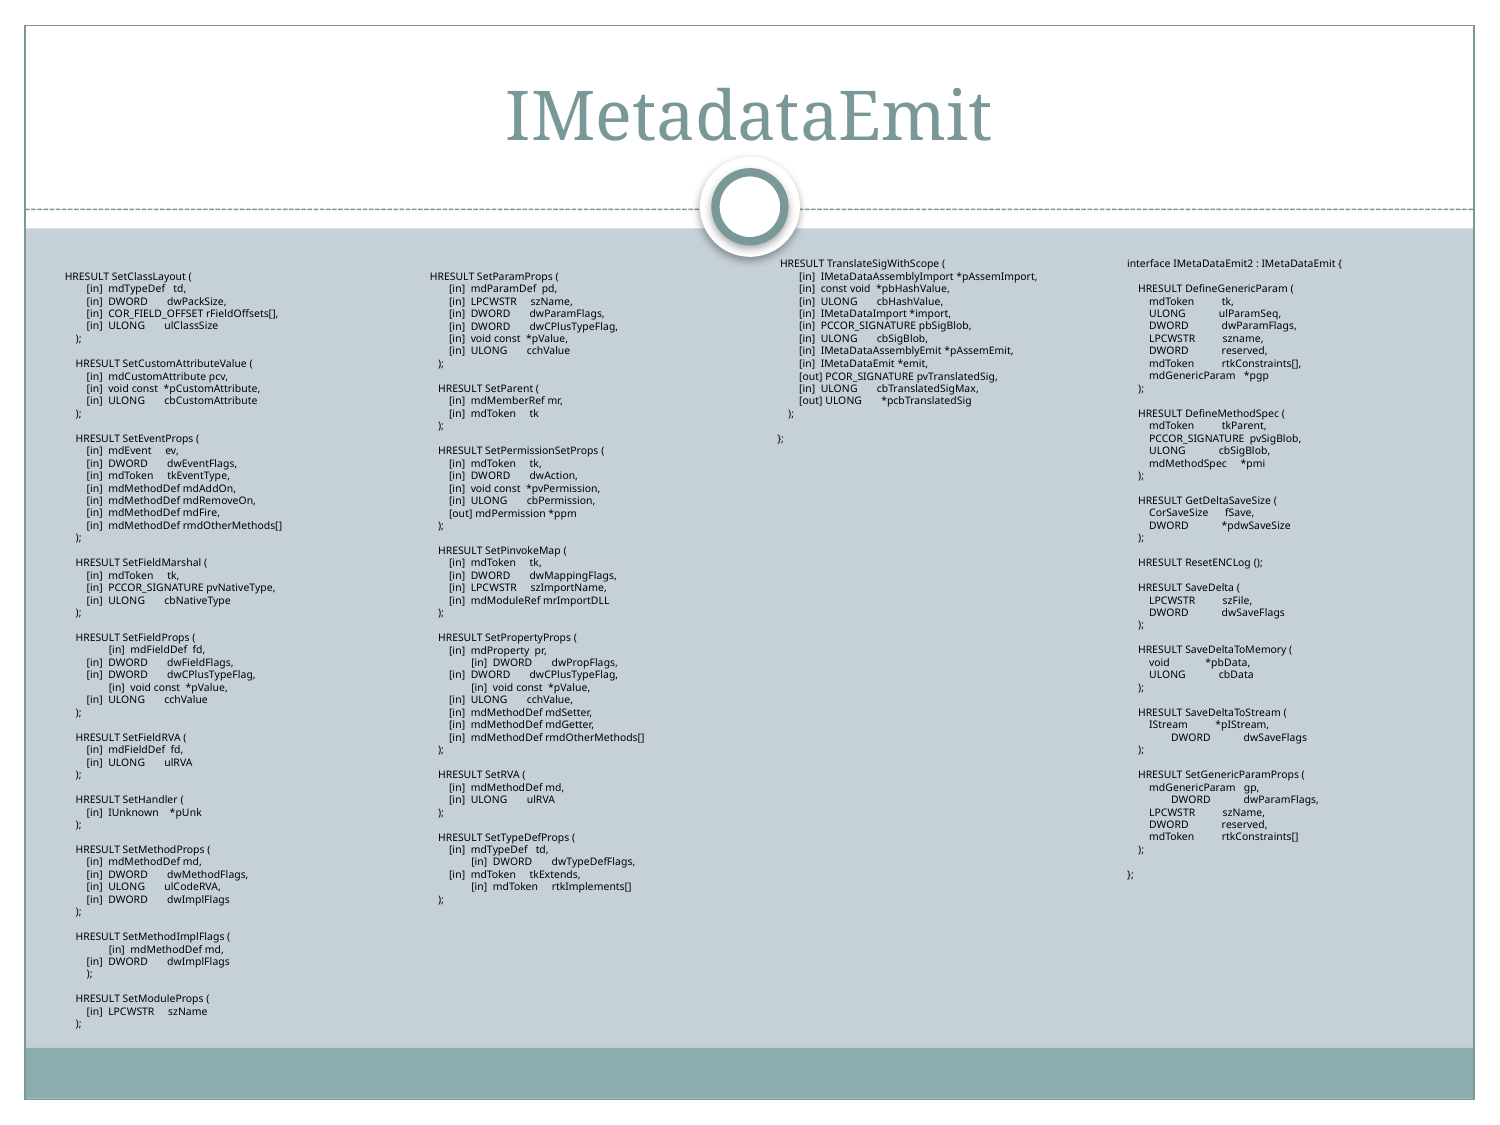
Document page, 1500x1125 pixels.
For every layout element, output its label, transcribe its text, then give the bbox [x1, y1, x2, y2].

text_box interface IMetaDataEmit2 : IMetaDataEmit { HRESULT DefineGenericParam ( mdToken tk, ULONG ulParamSeq, DWORD dwParamFlags, LPCWSTR szname, DWORD reserved, mdToken rtkConstraints[], mdGenericParam *pgp ); HRESULT DefineMethodSpec ( mdToken tkParent, PCCOR_SIGNATURE pvSigBlob, ULONG cbSigBlob, mdMethodSpec *pmi ); HRESULT GetDeltaSaveSize ( CorSaveSize fSave, DWORD *pdwSaveSize ); HRESULT ResetENCLog (); HRESULT SaveDelta ( LPCWSTR szFile, DWORD dwSaveFlags ); HRESULT SaveDeltaToMemory ( void *pbData, ULONG cbData ); HRESULT SaveDeltaToStream ( IStream *pIStream, DWORD dwSaveFlags ); HRESULT SetGenericParamProps ( mdGenericParam gp, DWORD dwParamFlags, LPCWSTR szName, DWORD reserved, mdToken rtkConstraints[] ); }; [1112, 249, 1425, 888]
title IMetadataEmit [49, 37, 1450, 162]
text_box HRESULT TranslateSigWithScope ( [in] IMetaDataAssemblyImport *pAssemImport, [in] const void *pbHashValue, [in] ULONG cbHashValue, [in] IMetaDataImport *import, [in] PCCOR_SIGNATURE pbSigBlob, [in] ULONG cbSigBlob, [in] IMetaDataAssemblyEmit *pAssemEmit, [in] IMetaDataEmit *emit, [out] PCOR_SIGNATURE pvTranslatedSig, [in] ULONG cbTranslatedSigMax, [out] ULONG *pcbTranslatedSig ); }; [762, 249, 1075, 452]
text_box HRESULT SetParamProps ( [in] mdParamDef pd, [in] LPCWSTR szName, [in] DWORD dwParamFlags, [in] DWORD dwCPlusTypeFlag, [in] void const *pValue, [in] ULONG cchValue ); HRESULT SetParent ( [in] mdMemberRef mr, [in] mdToken tk ); HRESULT SetPermissionSetProps ( [in] mdToken tk, [in] DWORD dwAction, [in] void const *pvPermission, [in] ULONG cbPermission, [out] mdPermission *ppm ); HRESULT SetPinvokeMap ( [in] mdToken tk, [in] DWORD dwMappingFlags, [in] LPCWSTR szImportName, [in] mdModuleRef mrImportDLL ); HRESULT SetPropertyProps ( [in] mdProperty pr, [in] DWORD dwPropFlags, [in] DWORD dwCPlusTypeFlag, [in] void const *pValue, [in] ULONG cchValue, [in] mdMethodDef mdSetter, [in] mdMethodDef mdGetter, [in] mdMethodDef rmdOtherMethods[] ); HRESULT SetRVA ( [in] mdMethodDef md, [in] ULONG ulRVA ); HRESULT SetTypeDefProps ( [in] mdTypeDef td, [in] DWORD dwTypeDefFlags, [in] mdToken tkExtends, [in] mdToken rtkImplements[] ); [412, 262, 725, 938]
text_box HRESULT SetClassLayout ( [in] mdTypeDef td, [in] DWORD dwPackSize, [in] COR_FIELD_OFFSET rFieldOffsets[], [in] ULONG ulClassSize ); HRESULT SetCustomAttributeValue ( [in] mdCustomAttribute pcv, [in] void const *pCustomAttribute, [in] ULONG cbCustomAttribute ); HRESULT SetEventProps ( [in] mdEvent ev, [in] DWORD dwEventFlags, [in] mdToken tkEventType, [in] mdMethodDef mdAddOn, [in] mdMethodDef mdRemoveOn, [in] mdMethodDef mdFire, [in] mdMethodDef rmdOtherMethods[] ); HRESULT SetFieldMarshal ( [in] mdToken tk, [in] PCCOR_SIGNATURE pvNativeType, [in] ULONG cbNativeType ); HRESULT SetFieldProps ( [in] mdFieldDef fd, [in] DWORD dwFieldFlags, [in] DWORD dwCPlusTypeFlag, [in] void const *pValue, [in] ULONG cchValue ); HRESULT SetFieldRVA ( [in] mdFieldDef fd, [in] ULONG ulRVA ); HRESULT SetHandler ( [in] IUnknown *pUnk ); HRESULT SetMethodProps ( [in] mdMethodDef md, [in] DWORD dwMethodFlags, [in] ULONG ulCodeRVA, [in] DWORD dwImplFlags ); HRESULT SetMethodImplFlags ( [in] mdMethodDef md, [in] DWORD dwImplFlags ); HRESULT SetModuleProps ( [in] LPCWSTR szName ); [49, 262, 363, 1050]
